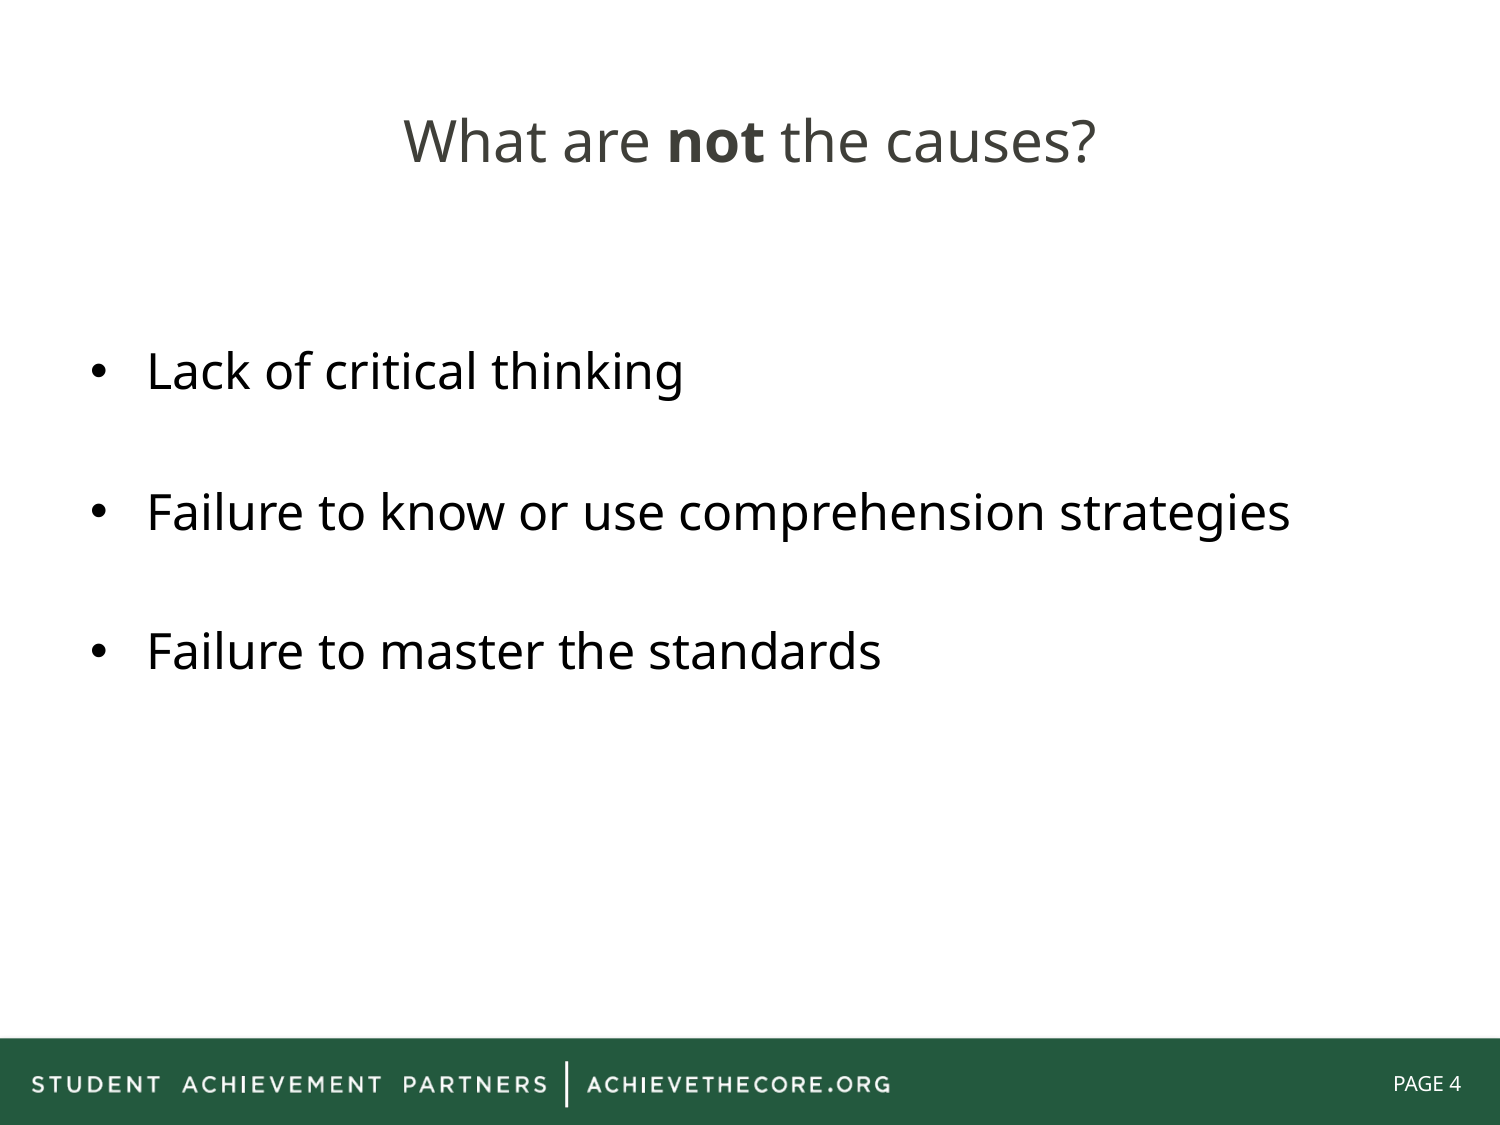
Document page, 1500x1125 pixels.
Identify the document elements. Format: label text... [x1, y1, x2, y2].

title What are not the causes? [75, 45, 1425, 233]
list Lack of critical thinking Failure to know or use comprehension strategies Failure to master the standards [75, 262, 1425, 1005]
